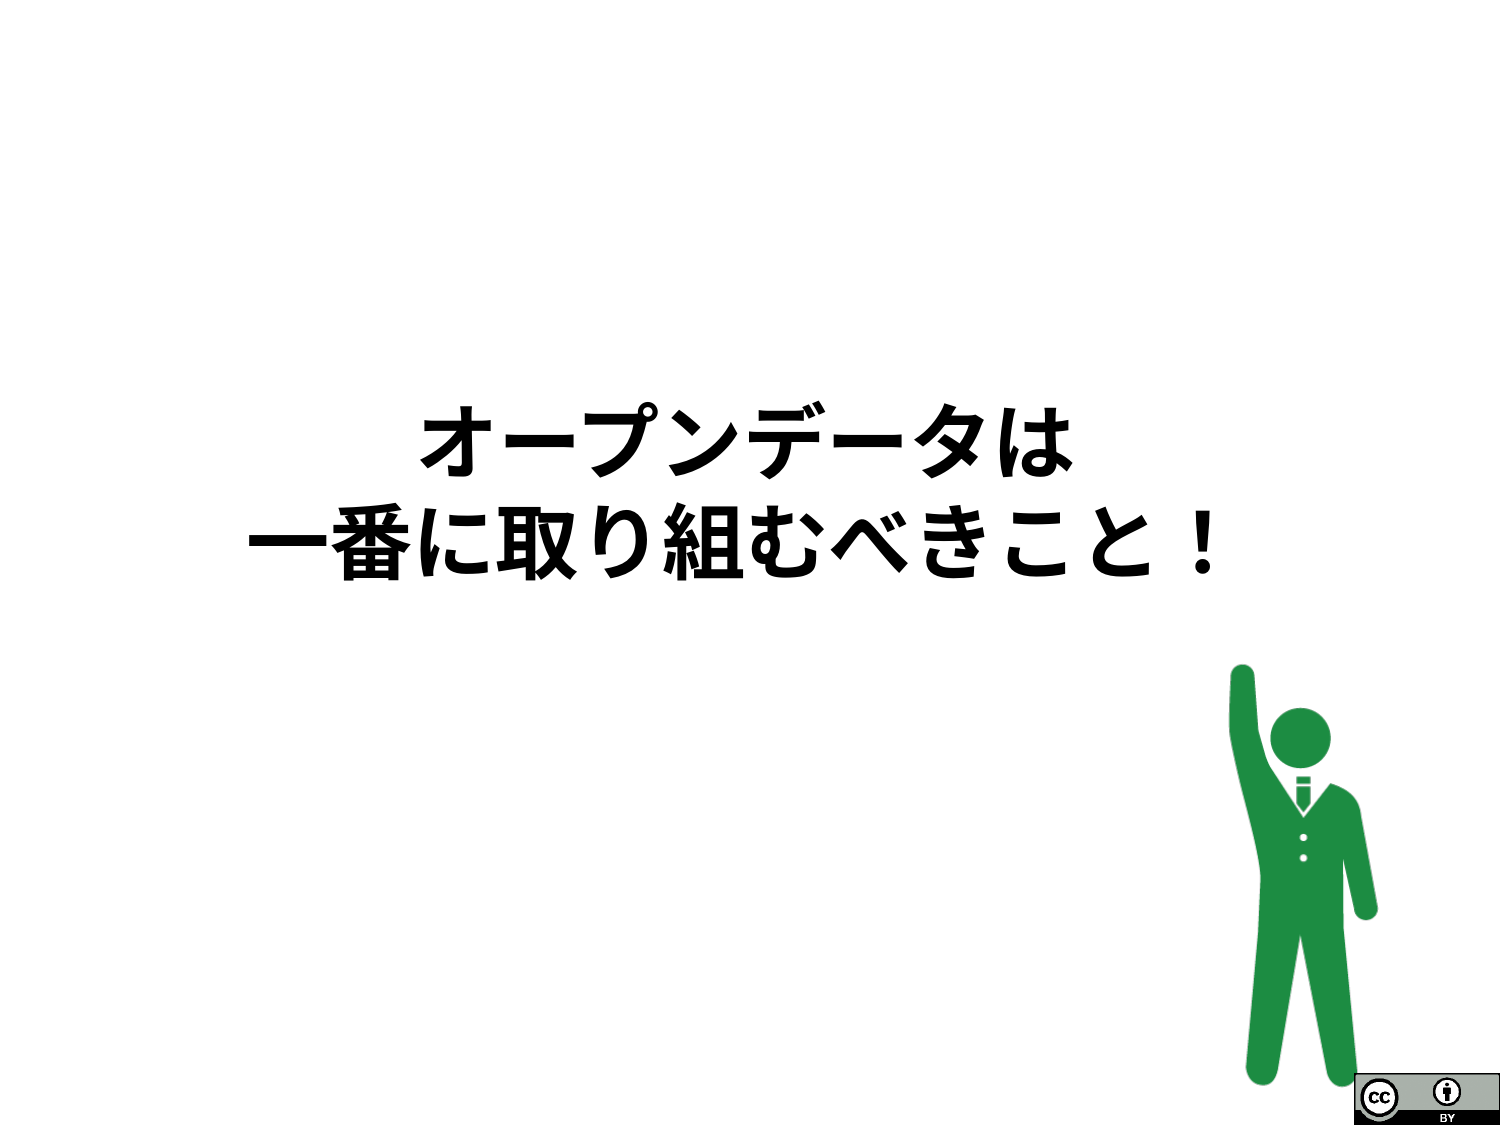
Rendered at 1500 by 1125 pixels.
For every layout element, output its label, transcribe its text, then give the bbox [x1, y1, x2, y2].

text_box オープンデータは 一番に取り組むべきこと！ [60, 383, 1432, 598]
picture [1050, 618, 1500, 1125]
